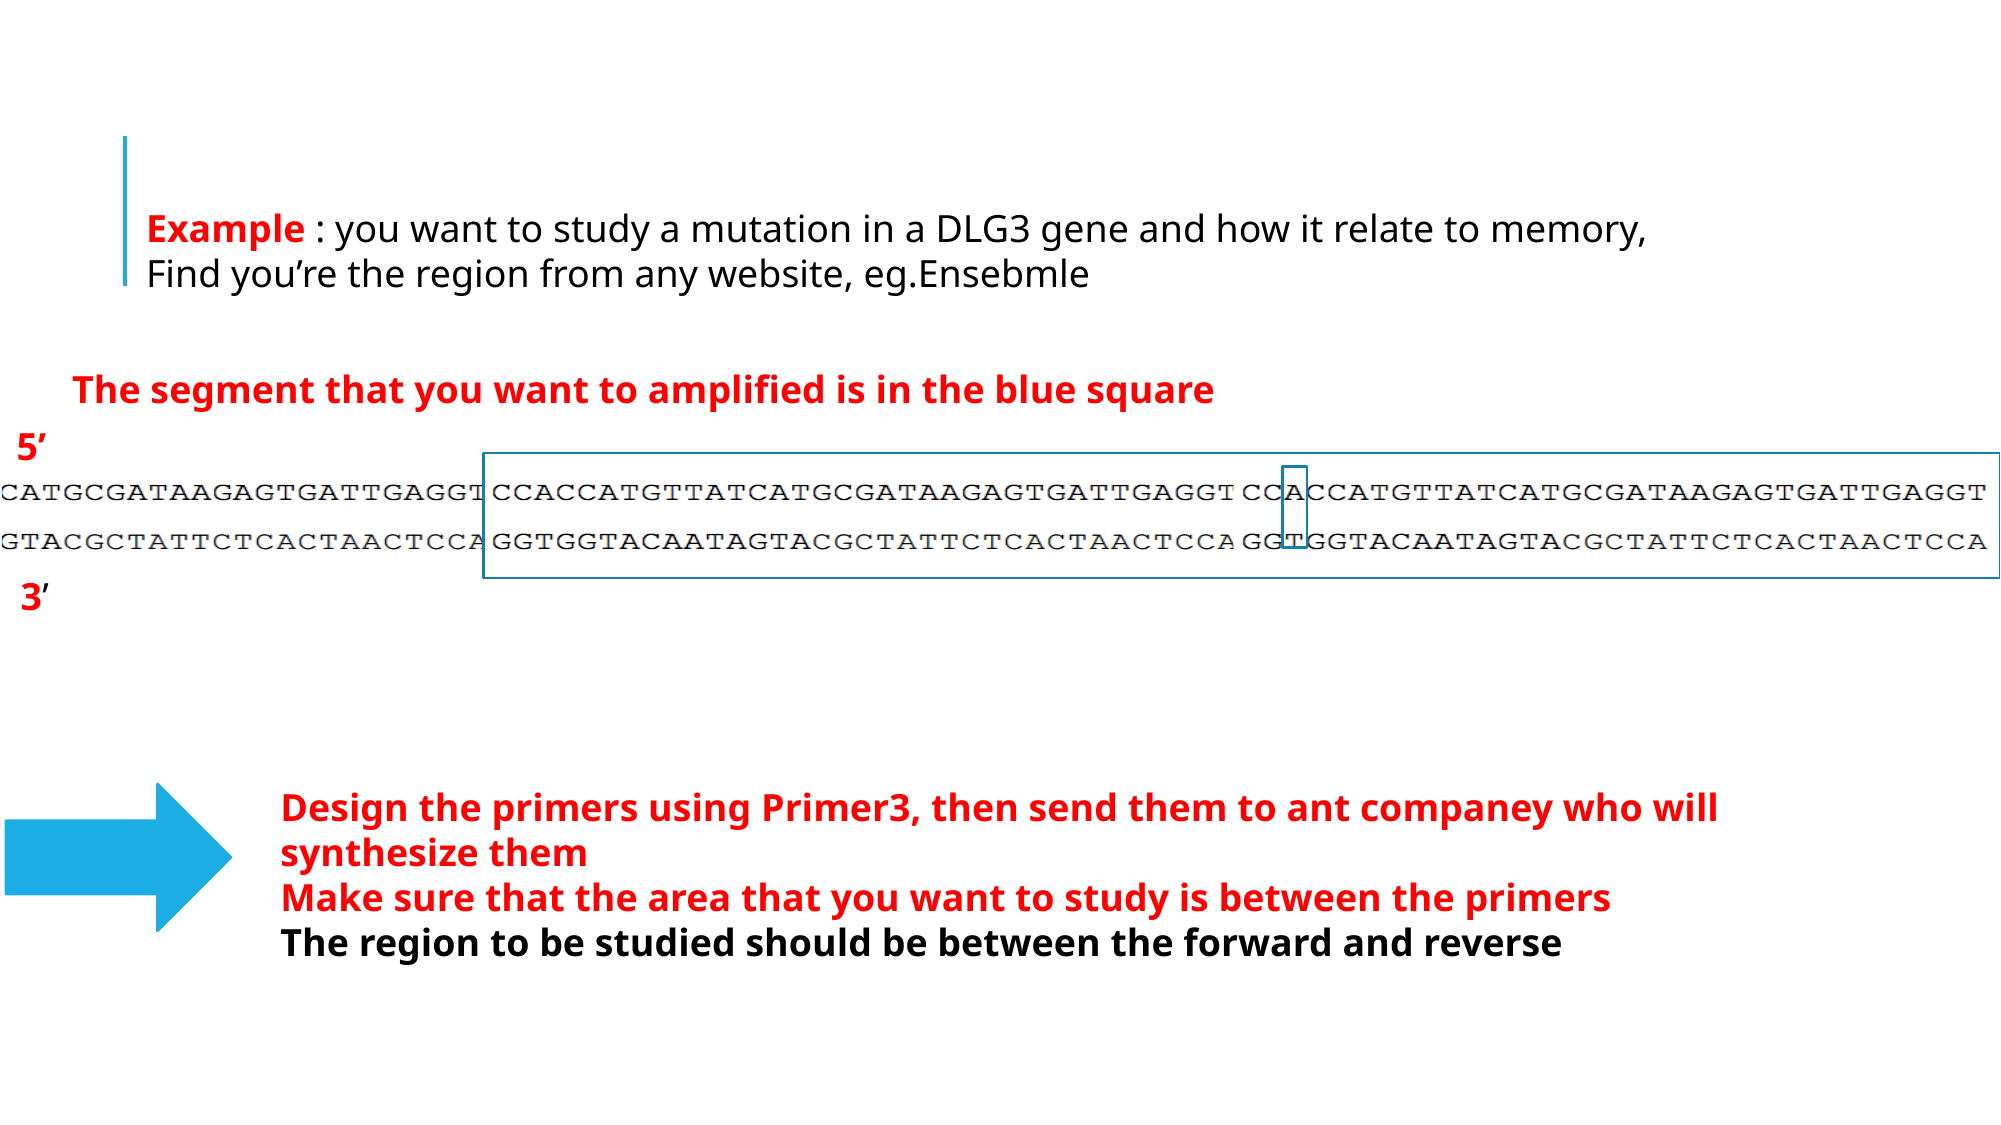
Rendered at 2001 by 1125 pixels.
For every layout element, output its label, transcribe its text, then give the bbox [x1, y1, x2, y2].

text_box [4, 782, 232, 933]
text_box Design the primers using Primer3, then send them to ant companey who will synthesize them Make sure that the area that you want to study is between the primers The region to be studied should be between the forward and reverse [265, 776, 1870, 972]
text_box Example : you want to study a mutation in a DLG3 gene and how it relate to memory, Find you’re the region from any website, eg.Ensebmle [131, 197, 1755, 303]
text_box The segment that you want to amplified is in the blue square [57, 359, 1428, 419]
text_box [1281, 465, 1308, 474]
text_box 3’ [5, 567, 90, 626]
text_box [1, 477, 2000, 560]
text_box [482, 566, 2000, 579]
text_box [482, 452, 2000, 474]
text_box 5’ [1, 415, 86, 475]
